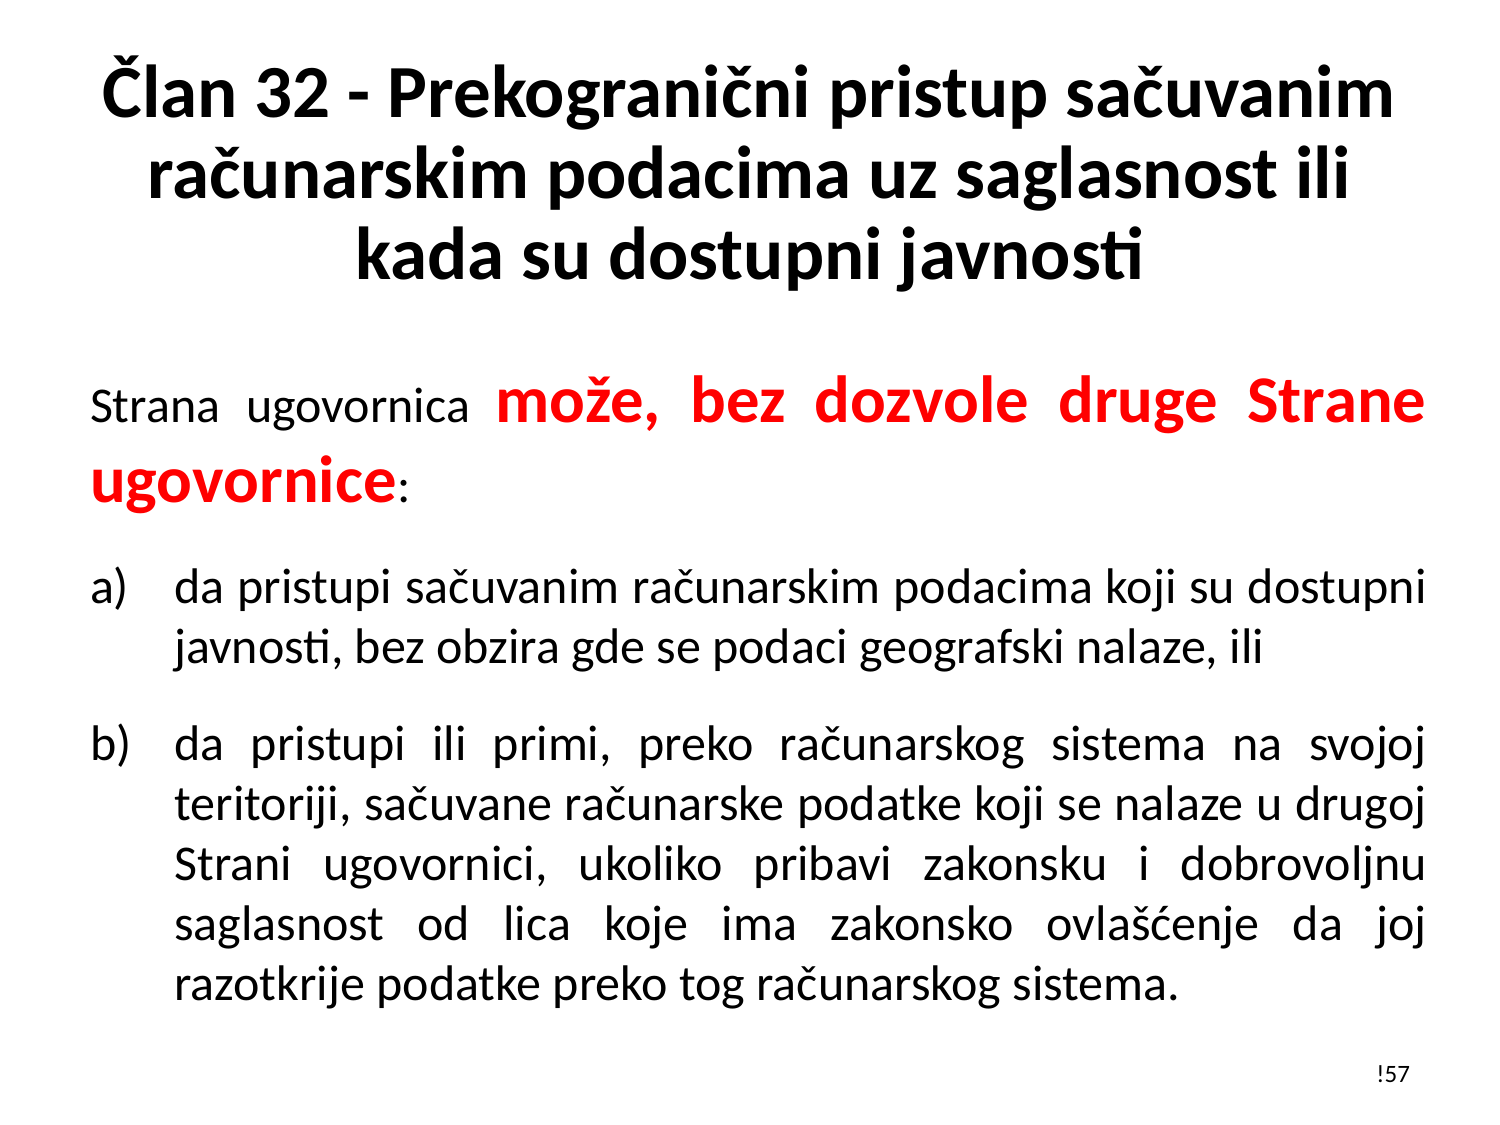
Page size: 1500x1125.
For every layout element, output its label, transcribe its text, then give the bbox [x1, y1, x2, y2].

title Član 32 - Prekogranični pristup sačuvanim računarskim podacima uz saglasnost ili kada su dostupni javnosti [75, 45, 1425, 266]
list Strana ugovornica može, bez dozvole druge Strane ugovornice: da pristupi sačuvanim računarskim podacima koji su dostupni javnosti, bez obzira gde se podaci geografski nalaze, ili da pristupi ili primi, preko računarskog sistema na svojoj teritoriji, sačuvane računarske podatke koji se nalaze u drugoj Strani ugovornici, ukoliko pribavi zakonsku i dobrovoljnu saglasnost od lica koje ima zakonsko ovlašćenje da joj razotkrije podatke preko tog računarskog sistema. [75, 348, 1443, 1031]
slide_number !57 [1074, 1042, 1425, 1103]
